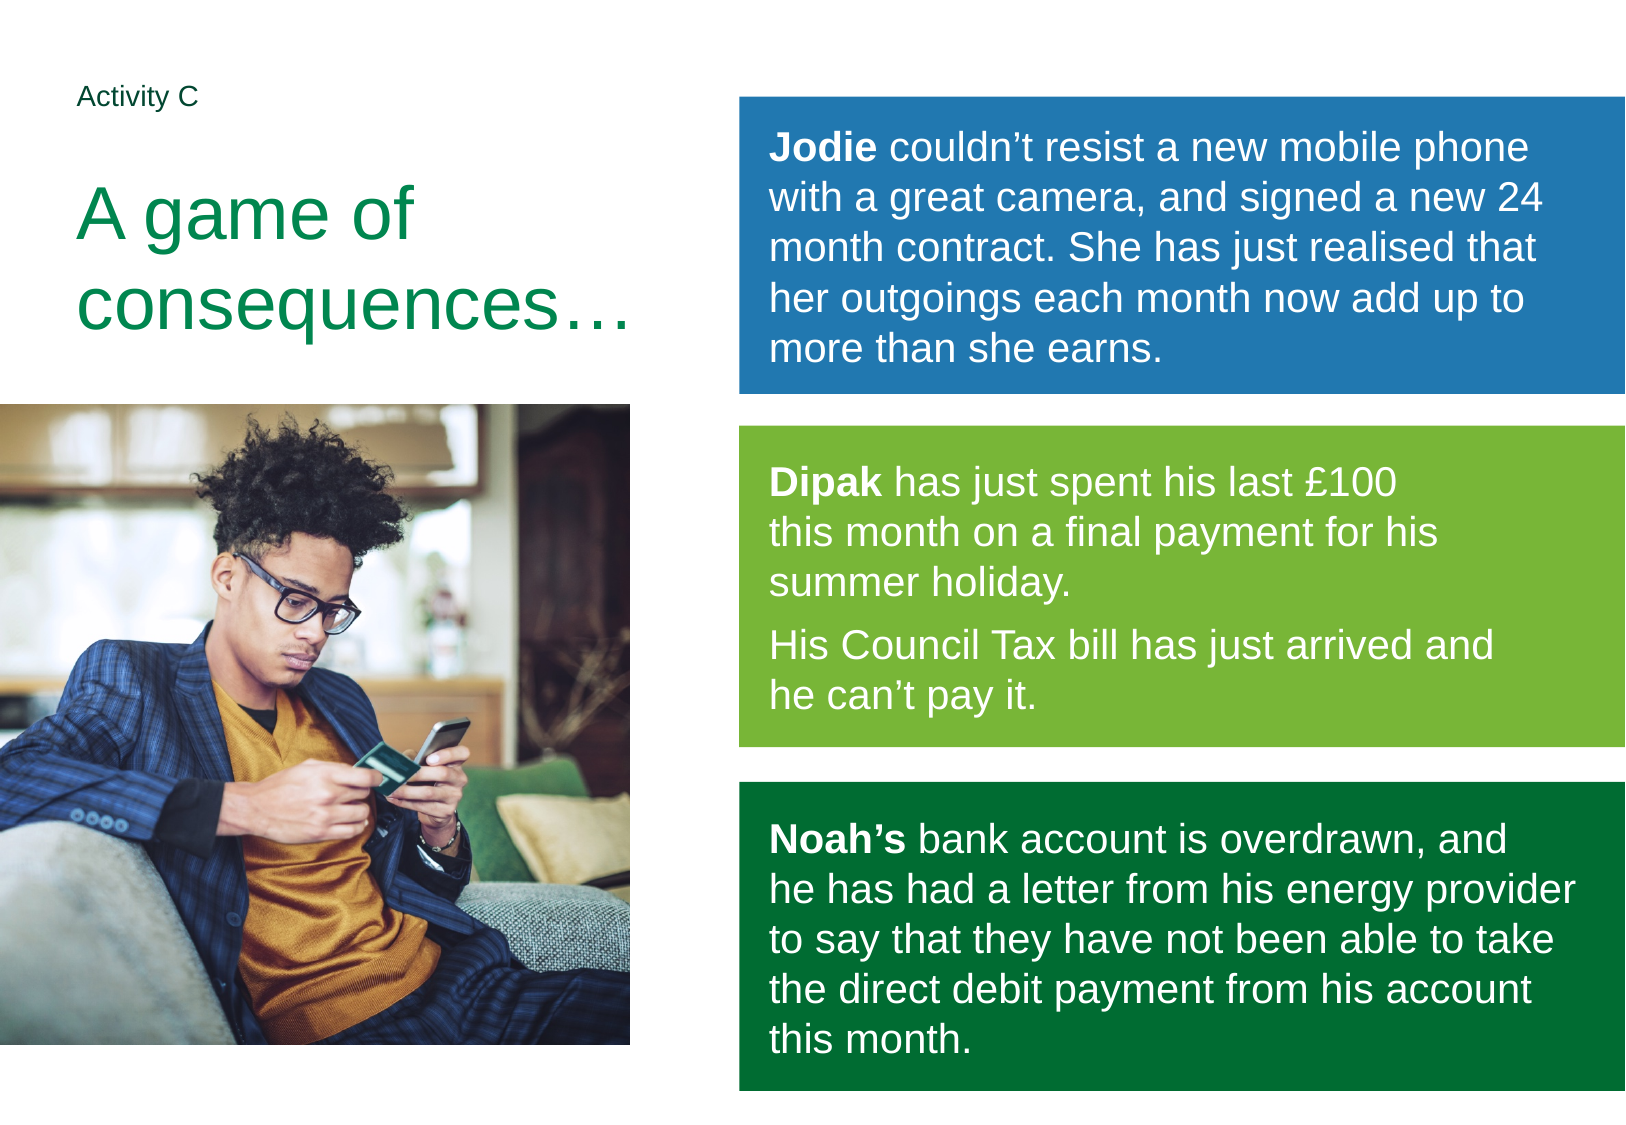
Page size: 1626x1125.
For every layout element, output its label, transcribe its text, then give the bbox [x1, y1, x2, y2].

text_box Jodie couldn’t resist a new mobile phone with a great camera, and signed a new 24 month contract. She has just realised that her outgoings each month now add up to more than she earns. [739, 96, 1625, 394]
title Activity C A game of consequences… [76, 76, 647, 345]
text_box Noah’s bank account is overdrawn, and he has had a letter from his energy provider to say that they have not been able to take the direct debit payment from his account this month. [739, 781, 1625, 1091]
text_box Dipak has just spent his last £100 this month on a final payment for his summer holiday. His Council Tax bill has just arrived and he can’t pay it. [739, 425, 1625, 748]
picture [0, 404, 630, 1045]
